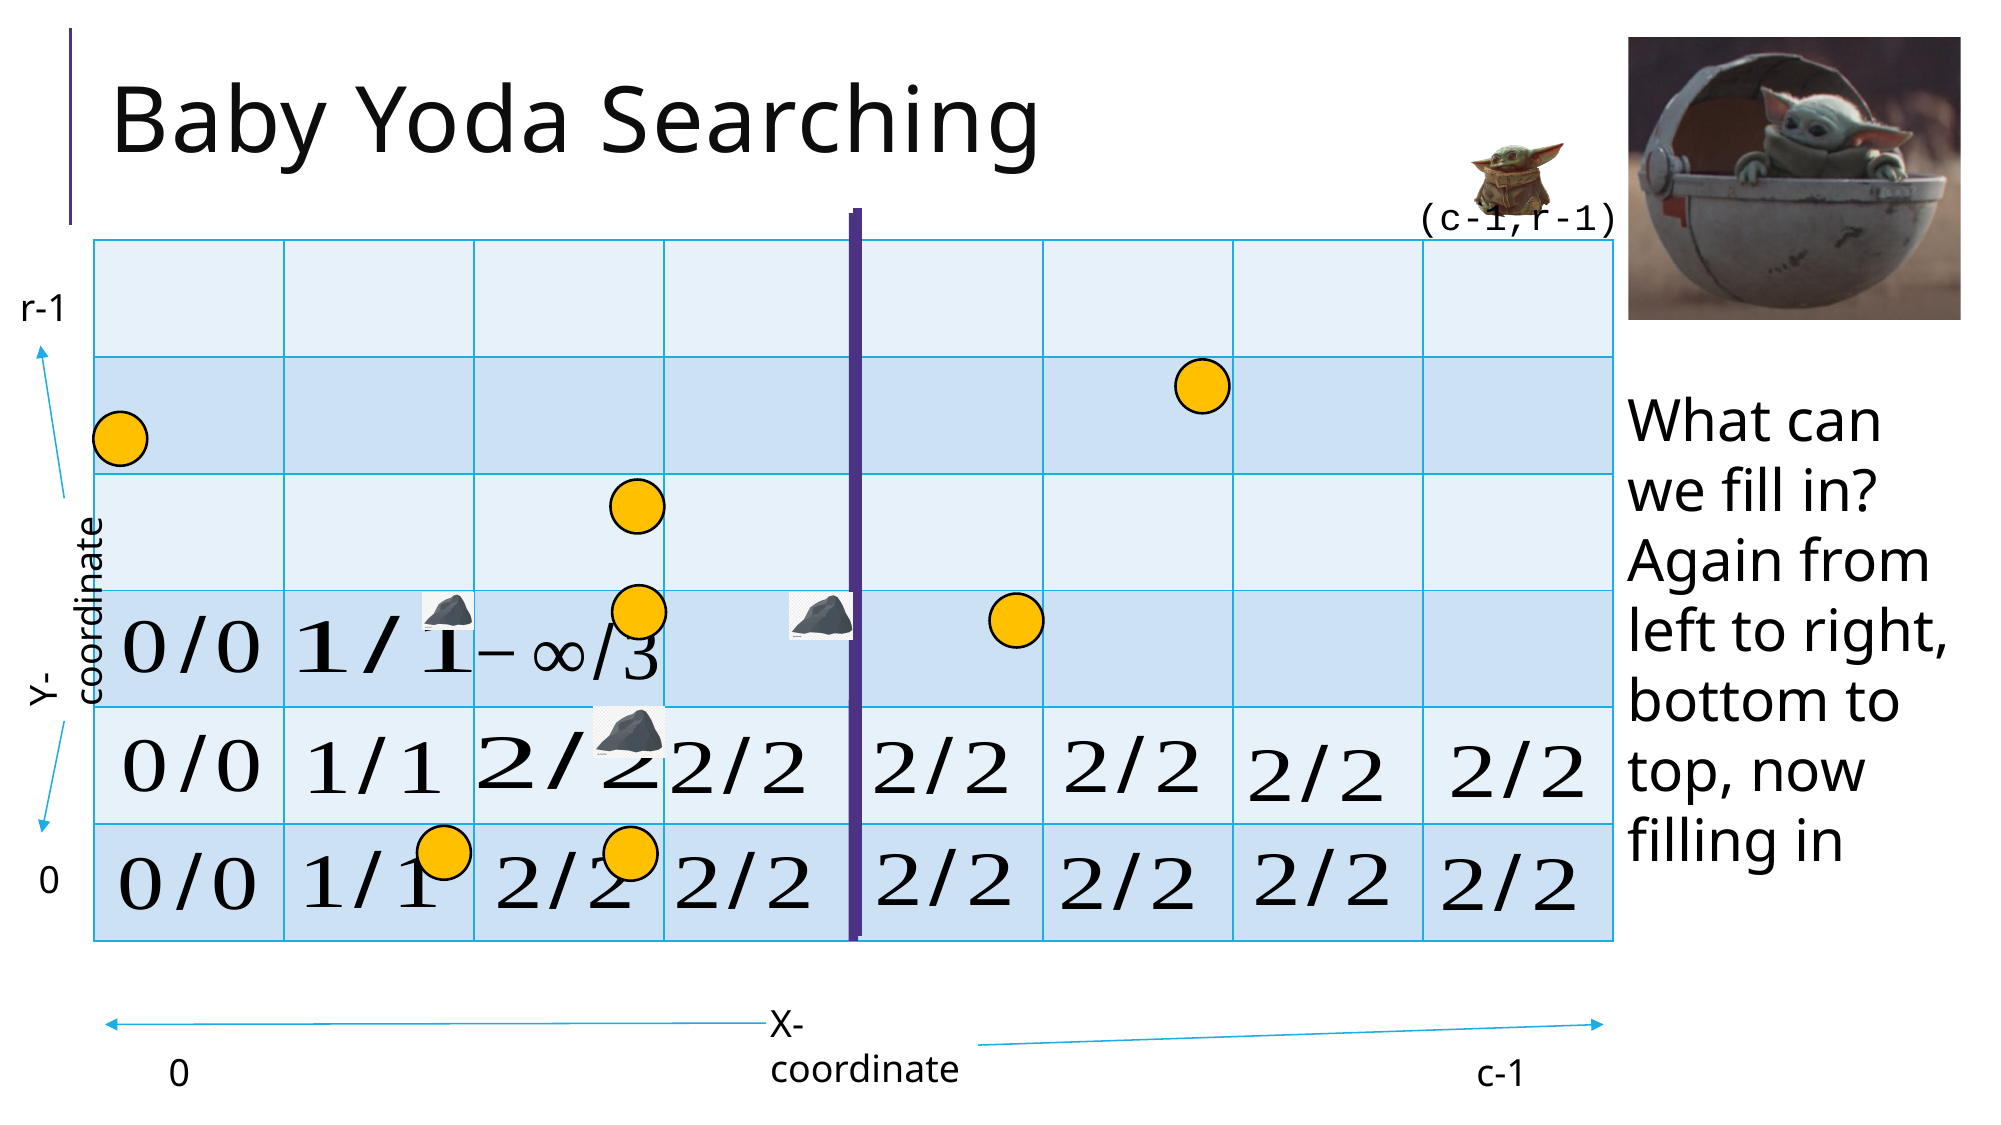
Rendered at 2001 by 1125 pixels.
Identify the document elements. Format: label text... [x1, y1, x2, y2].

text_box What can we fill in? Again from left to right, bottom to top, now filling in [1612, 375, 1981, 881]
text_box (c-1,r-1) [1402, 185, 1458, 245]
text_box c-1 [1461, 1041, 1565, 1102]
text_box [610, 583, 668, 641]
picture [593, 706, 665, 758]
text_box [988, 592, 1045, 649]
text_box 0 [23, 848, 94, 909]
picture [789, 592, 855, 640]
text_box r-1 [5, 277, 108, 337]
text_box [92, 410, 149, 468]
text_box [1174, 358, 1231, 415]
text_box [415, 824, 473, 882]
picture [421, 592, 475, 631]
text_box (c-1,r-1) [1573, 185, 1621, 245]
text_box Y-coordinate [11, 498, 117, 721]
text_box [602, 825, 659, 883]
text_box 0 [153, 1041, 224, 1102]
picture [1628, 37, 1962, 320]
text_box X-coordinate [755, 992, 979, 1098]
title Baby Yoda Searching [94, 43, 1621, 210]
picture [1457, 120, 1575, 237]
text_box [609, 478, 666, 535]
